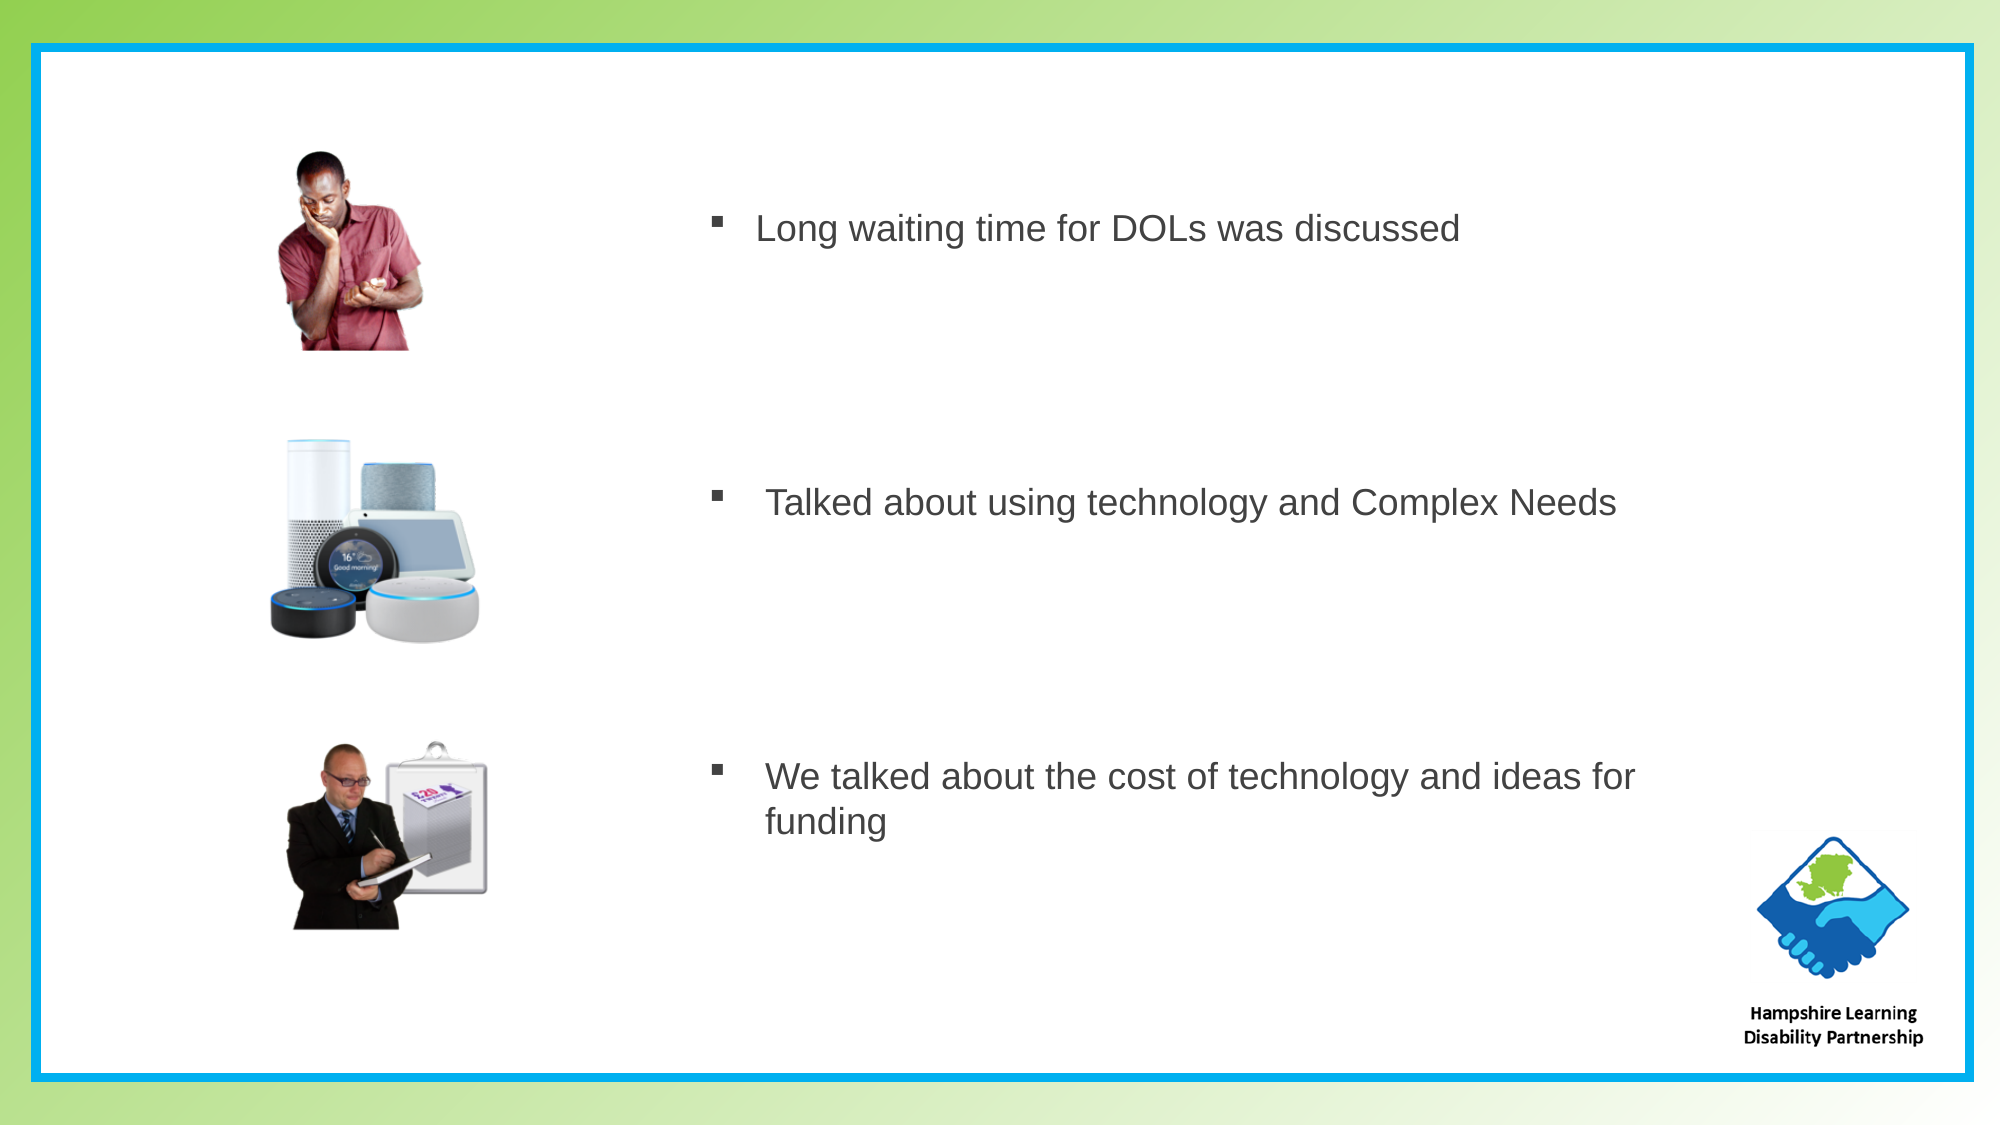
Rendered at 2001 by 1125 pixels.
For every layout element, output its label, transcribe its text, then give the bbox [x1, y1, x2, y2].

picture [284, 725, 495, 936]
picture [263, 426, 487, 649]
text_box Long waiting time for DOLs was discussed Talked about using technology and Complex Needs We talked about the cost of technology and ideas for funding [693, 128, 1721, 850]
picture [1703, 830, 1964, 1061]
text_box [35, 47, 1970, 1078]
picture [248, 148, 451, 351]
